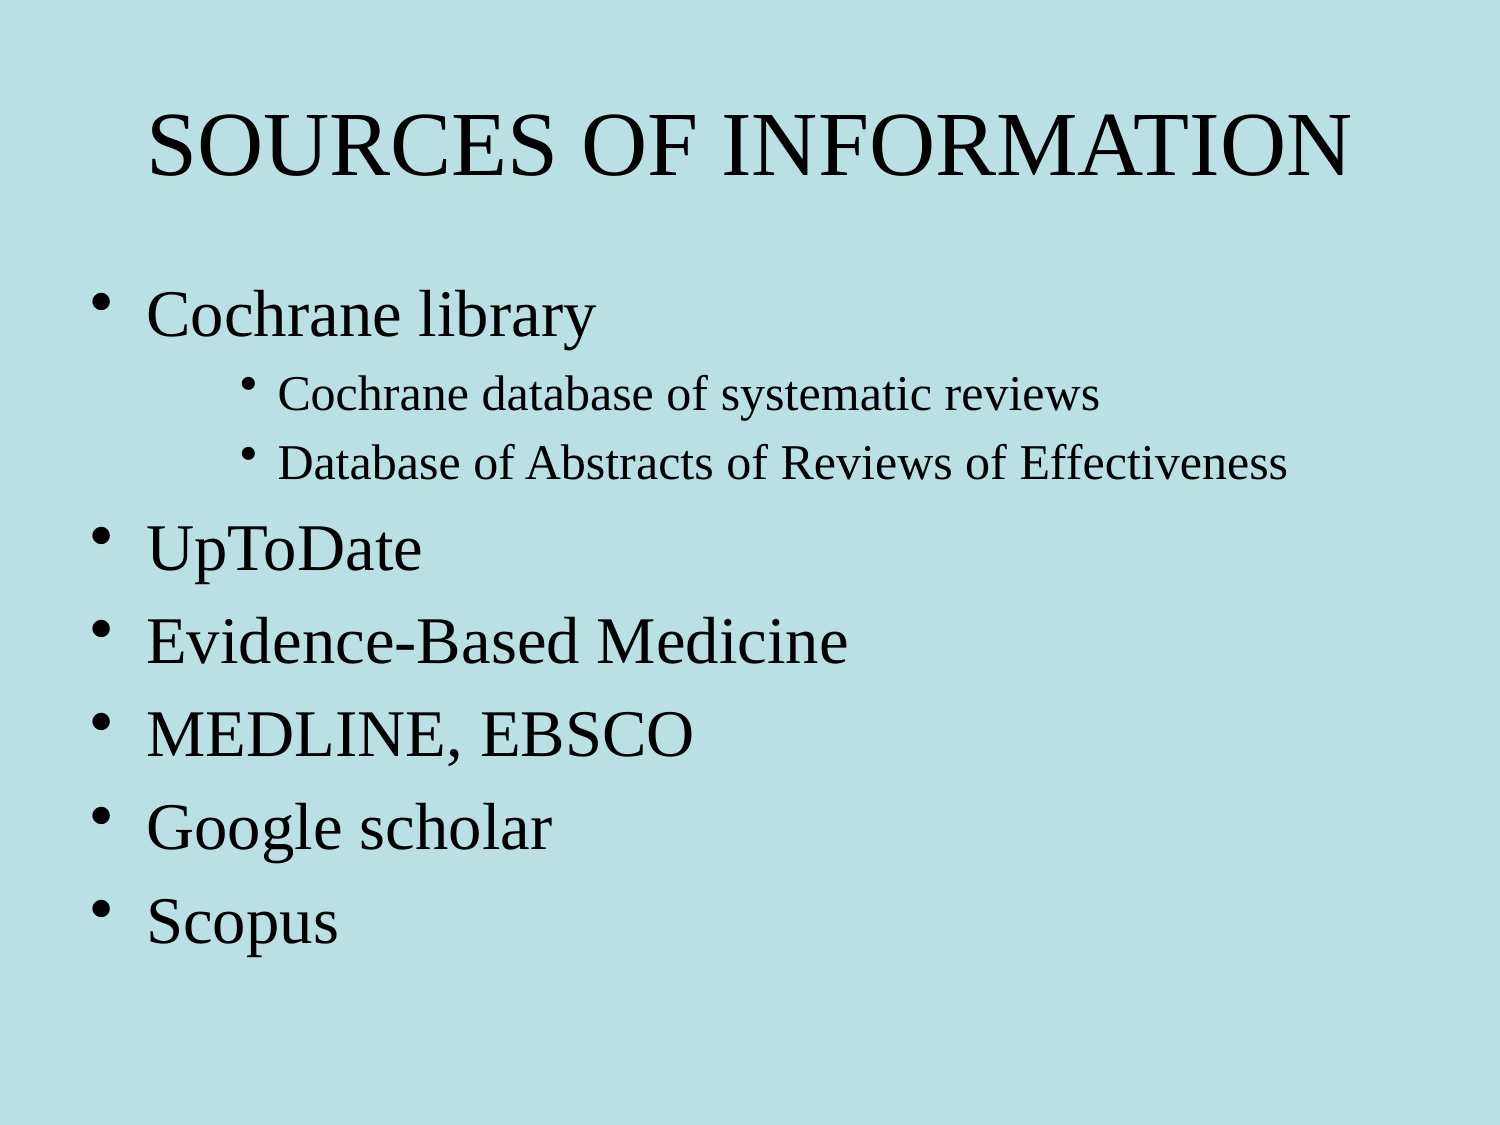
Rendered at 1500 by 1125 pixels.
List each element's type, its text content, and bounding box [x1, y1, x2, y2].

list Cochrane library Cochrane database of systematic reviews Database of Abstracts of Reviews of Effectiveness UpToDate Evidence-Based Medicine MEDLINE, EBSCO Google scholar Scopus [75, 262, 1425, 1083]
title SOURCES OF INFORMATION [75, 45, 1425, 233]
